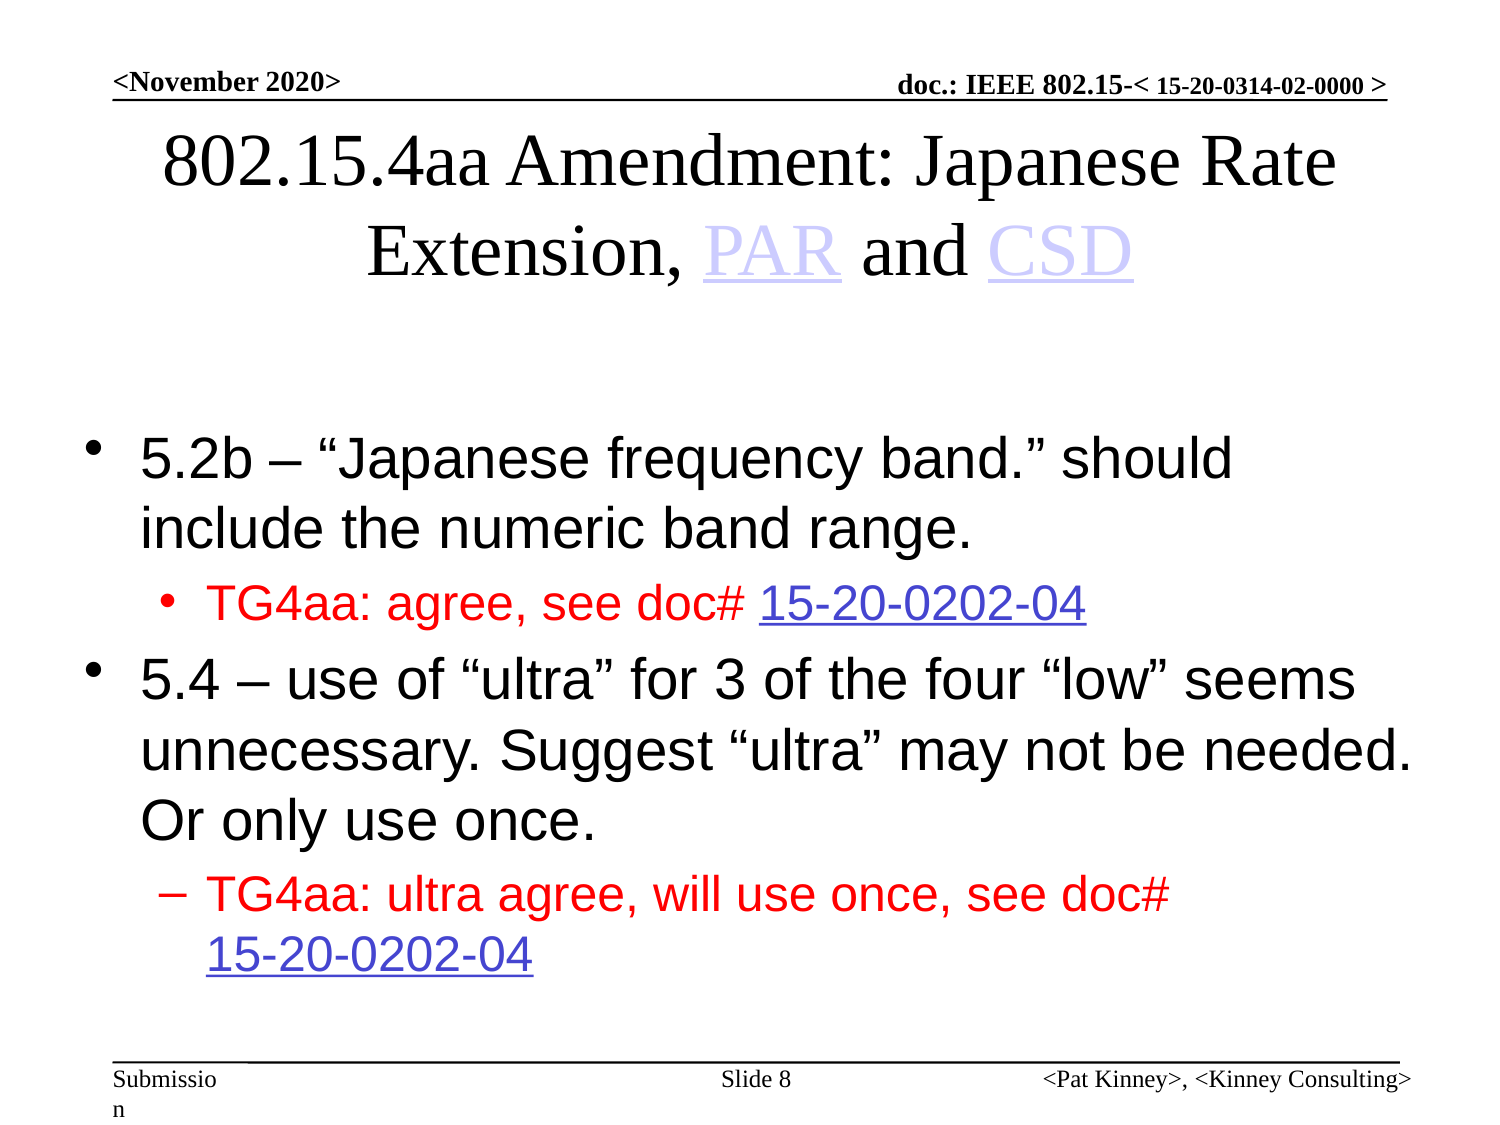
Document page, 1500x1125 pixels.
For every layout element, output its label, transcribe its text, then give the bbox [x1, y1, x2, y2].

slide_number Slide 8 [712, 1062, 800, 1093]
title 802.15.4aa Amendment: Japanese Rate Extension, PAR and CSD [112, 112, 1388, 288]
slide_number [112, 62, 375, 98]
footer <Pat Kinney>, <Kinney Consulting> [900, 1062, 1413, 1093]
list 5.2b – “Japanese frequency band.” should include the numeric band range. TG4aa: agree, see doc# 15-20-0202-04 5.4 – use of “ultra” for 3 of the four “low” seems unnecessary. Suggest “ultra” may not be needed. Or only use once. TG4aa: ultra agree, will use once, see doc# 15-20-0202-04 [68, 412, 1432, 1000]
